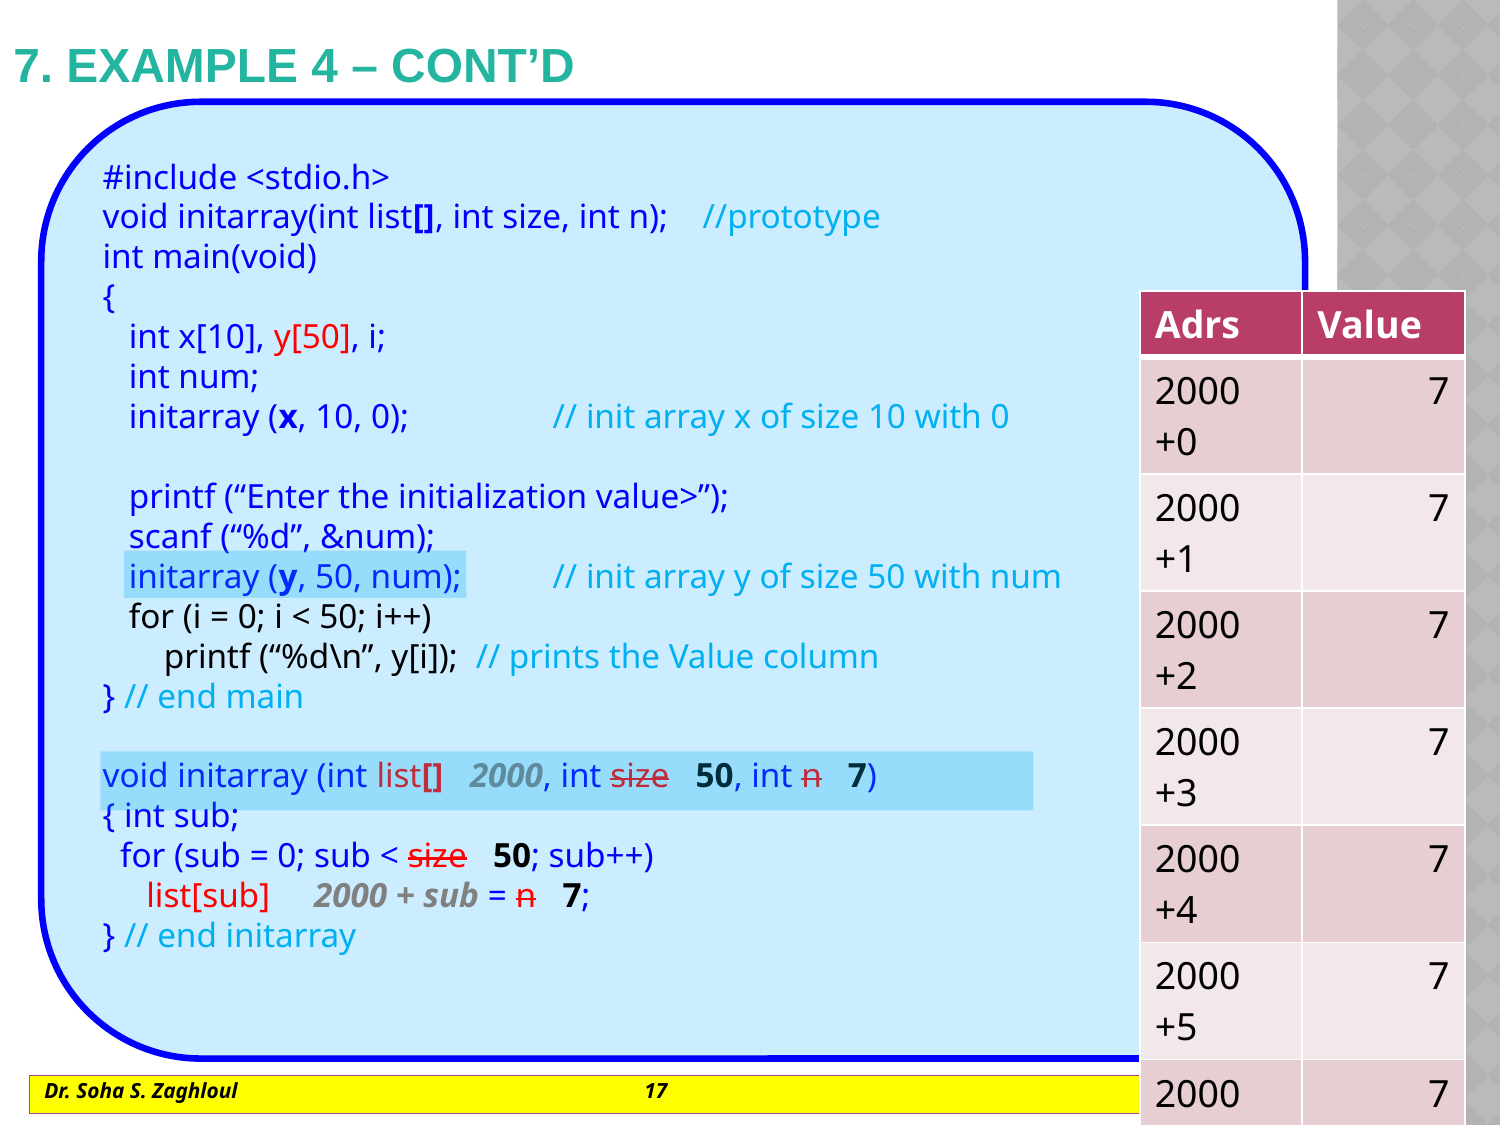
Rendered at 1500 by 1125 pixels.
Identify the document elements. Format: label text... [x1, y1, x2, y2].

table_cell 7 [1303, 1060, 1464, 1125]
text_box [121, 547, 470, 601]
table_header Value [1303, 292, 1464, 354]
text_box #include <stdio.h> void initarray(int list[], int size, int n); //prototype int main(void) { int x[10], y[50], i; int num; initarray (x, 10, 0); // init array x of size 10 with 0 printf (“Enter the initialization value>”); scanf (“%d”, &num); initarray (y, 50, num); // init array y of size 50 with num for (i = 0; i < 50; i++) printf (“%d\n”, y[i]); // prints the Value column } // end main void initarray (int list[] 2000, int size 50, int n 7) { int sub; for (sub = 0; sub < size 50; sub++) list[sub] 2000 + sub = n 7; } // end initarray [37, 98, 1309, 1062]
title 7. example 4 – cont’d [5, 19, 1341, 93]
table_cell 7 [1303, 943, 1464, 1059]
table_cell 7 [1303, 826, 1464, 942]
table_cell 2000 +6 [1141, 1060, 1301, 1125]
table_cell 7 [1303, 592, 1464, 707]
table_cell 2000 +0 [1141, 360, 1301, 473]
table_cell 2000 +5 [1141, 943, 1301, 1059]
table_cell 2000 +3 [1141, 709, 1301, 824]
table_cell 7 [1303, 360, 1464, 473]
table_cell 2000 +1 [1141, 475, 1301, 590]
table_cell 7 [1303, 475, 1464, 590]
table_header Adrs [1141, 292, 1301, 354]
text_box [97, 748, 1037, 814]
table_cell 2000 +2 [1141, 592, 1301, 707]
table_cell 2000 +4 [1141, 826, 1301, 942]
text_box Dr. Soha S. Zaghloul 17 [29, 1075, 1139, 1114]
table_cell 7 [1303, 709, 1464, 824]
